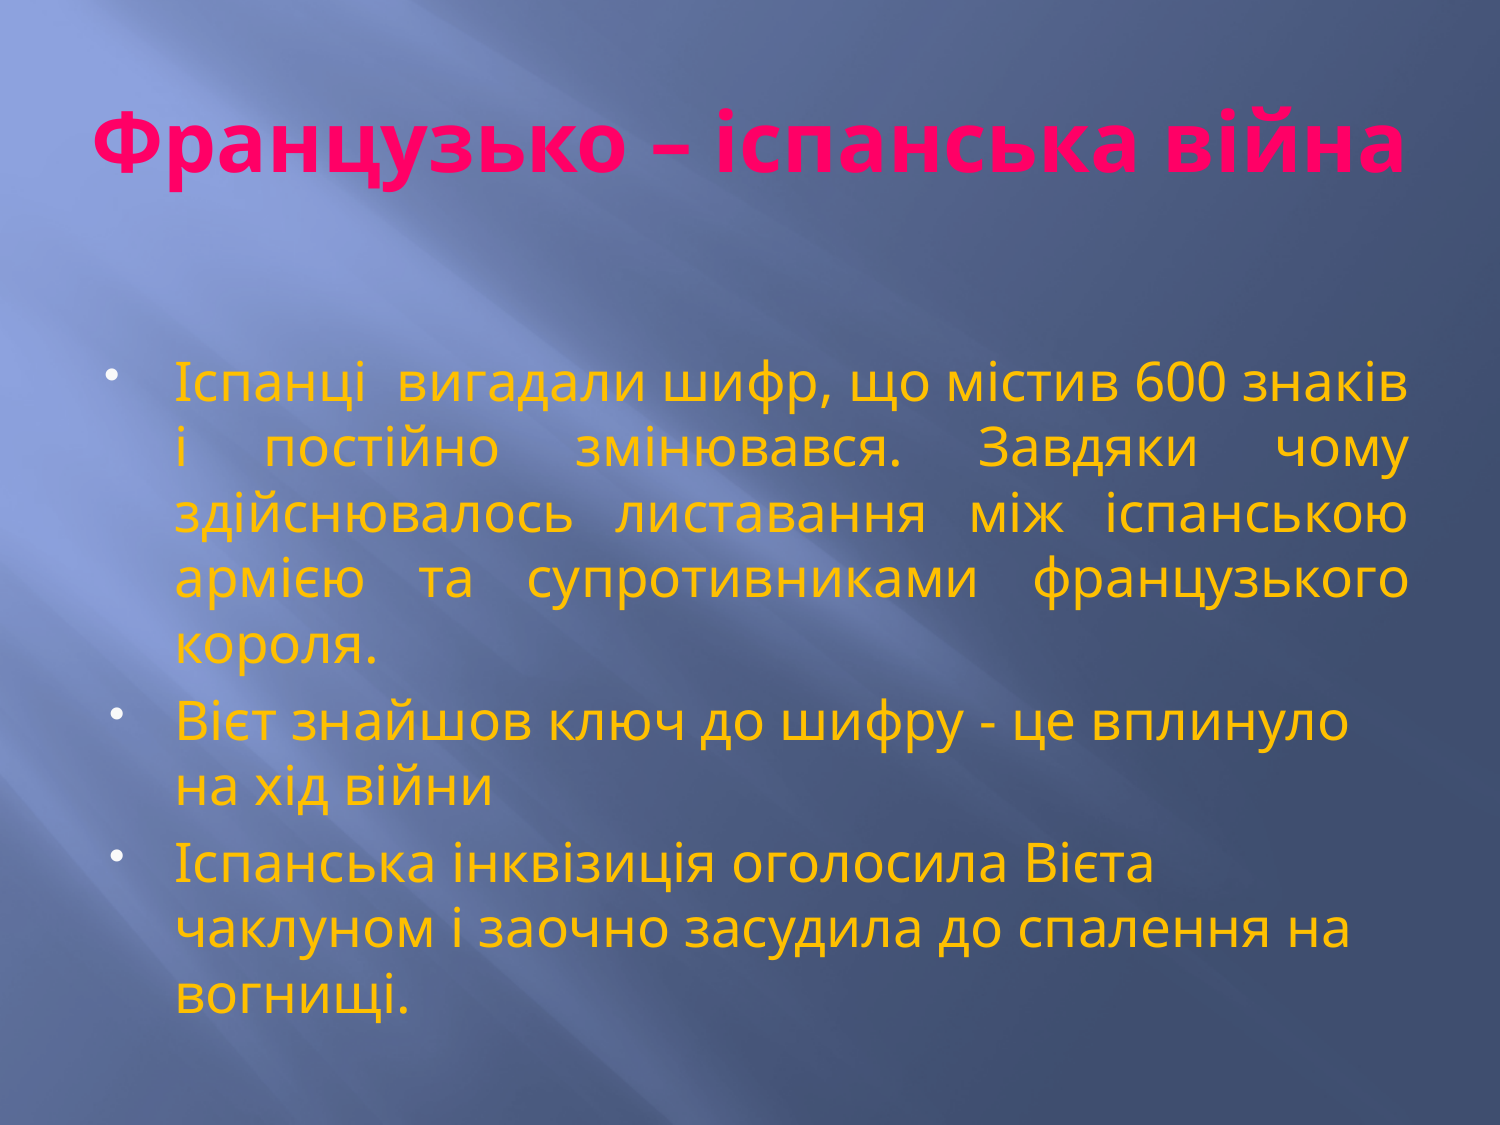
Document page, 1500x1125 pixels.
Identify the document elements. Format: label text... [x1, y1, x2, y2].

title Французько – іспанська війна [75, 45, 1425, 233]
list Іспанці вигадали шифр, що містив 600 знаків і постійно змінювався. Завдяки чому здійснювалось листавання між іспанською армією та супротивниками французького короля. Вієт знайшов ключ до шифру - це вплинуло на хід війни Іспанська інквізиція оголосила Вієта чаклуном і заочно засудила до спалення на вогнищі. [75, 262, 1425, 1035]
